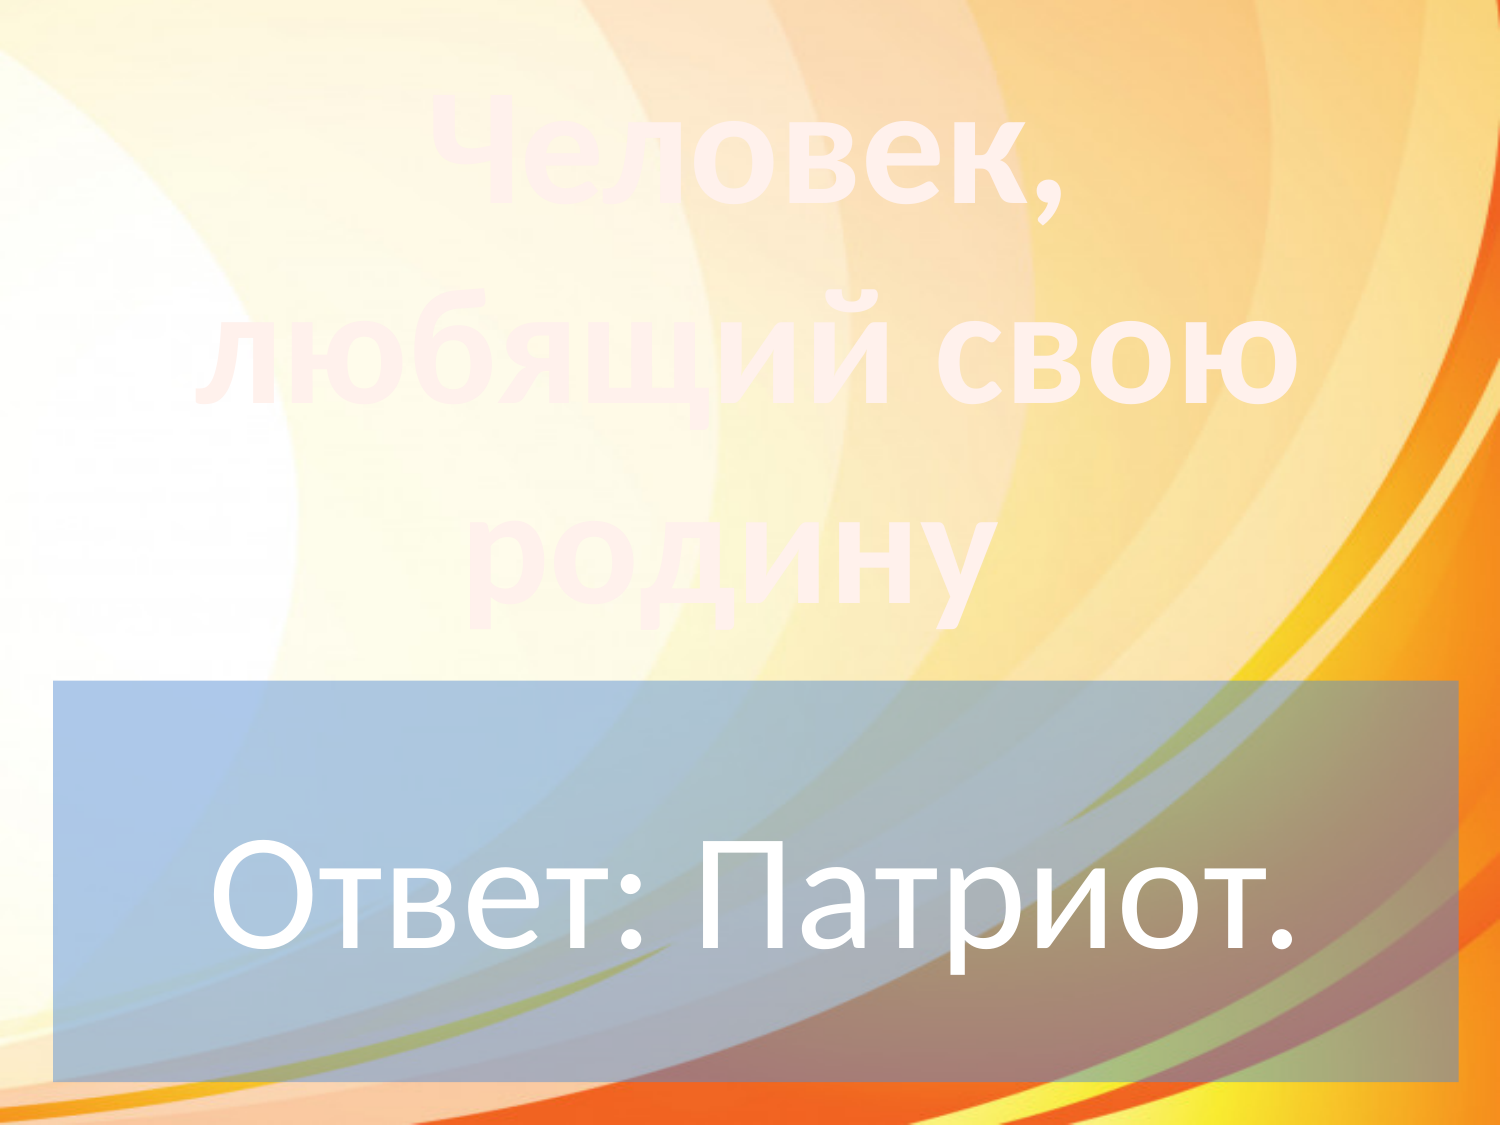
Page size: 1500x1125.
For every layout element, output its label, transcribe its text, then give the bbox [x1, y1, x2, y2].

text_box Человек, любящий свою родину [57, 29, 1441, 645]
picture [0, 0, 1500, 1125]
text_box Ответ: Патриот. [51, 679, 1461, 1084]
